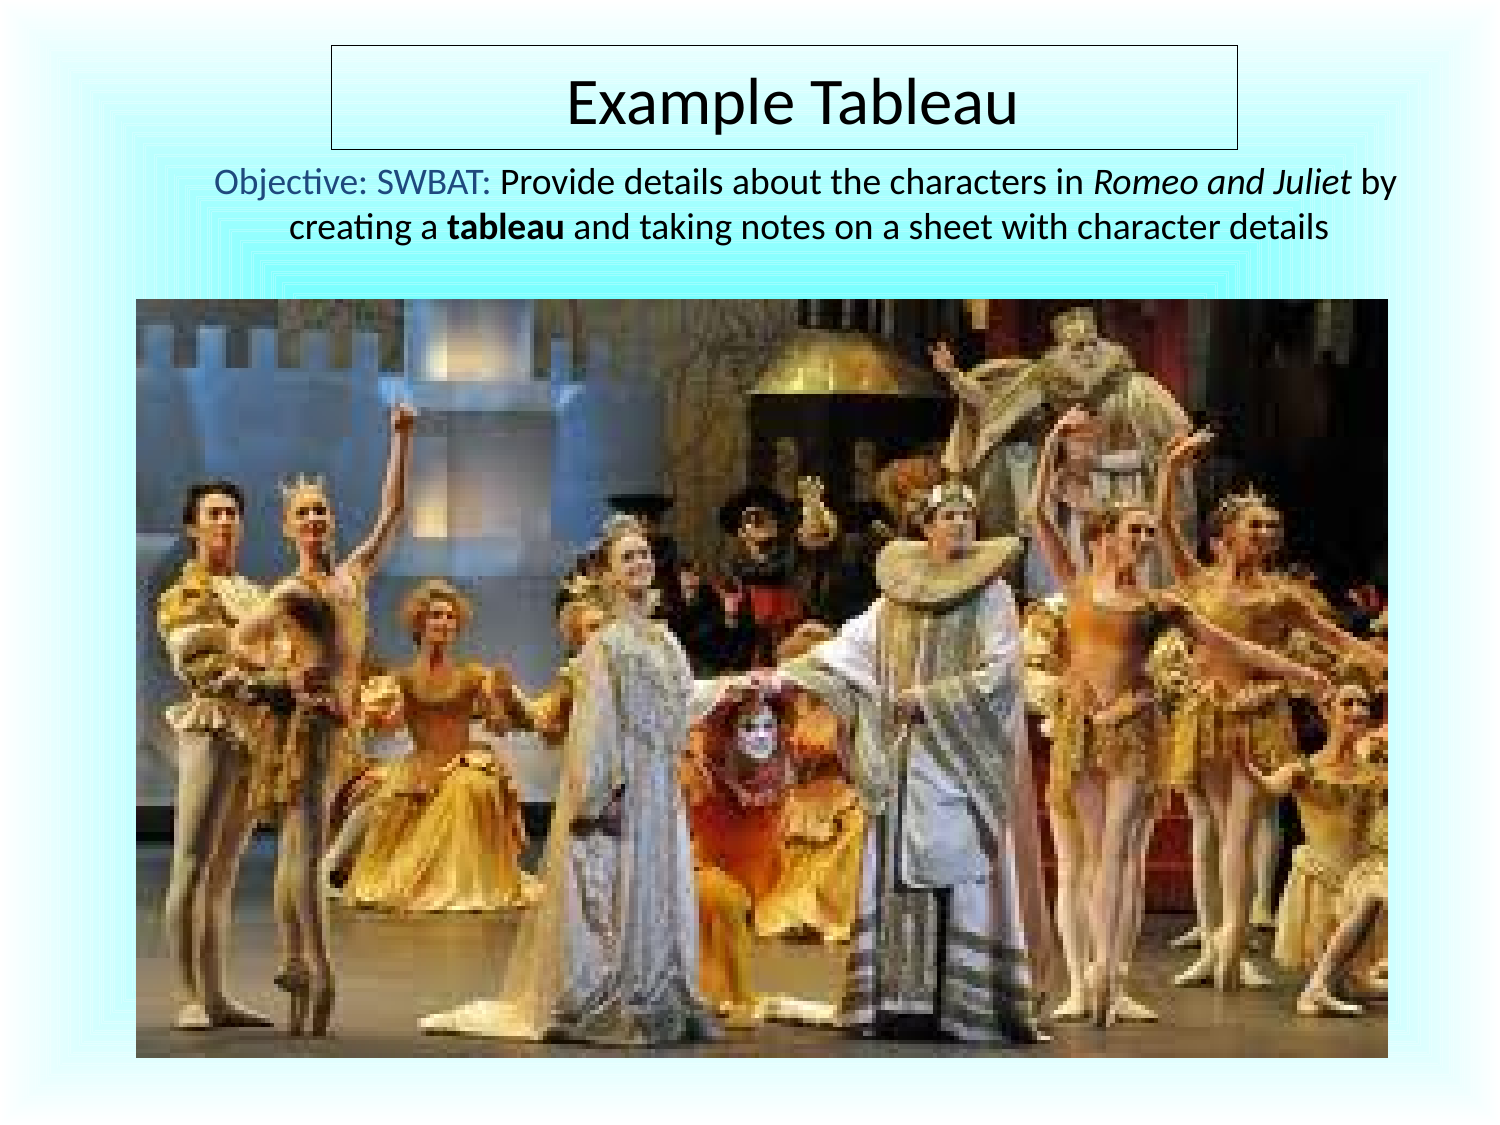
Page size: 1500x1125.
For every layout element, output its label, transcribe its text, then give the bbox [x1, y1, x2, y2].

picture [136, 299, 1388, 1058]
text_box Objective: SWBAT: Provide details about the characters in Romeo and Juliet by creating a tableau and taking notes on a sheet with character details [95, 149, 1438, 255]
title Example Tableau [331, 45, 1238, 149]
